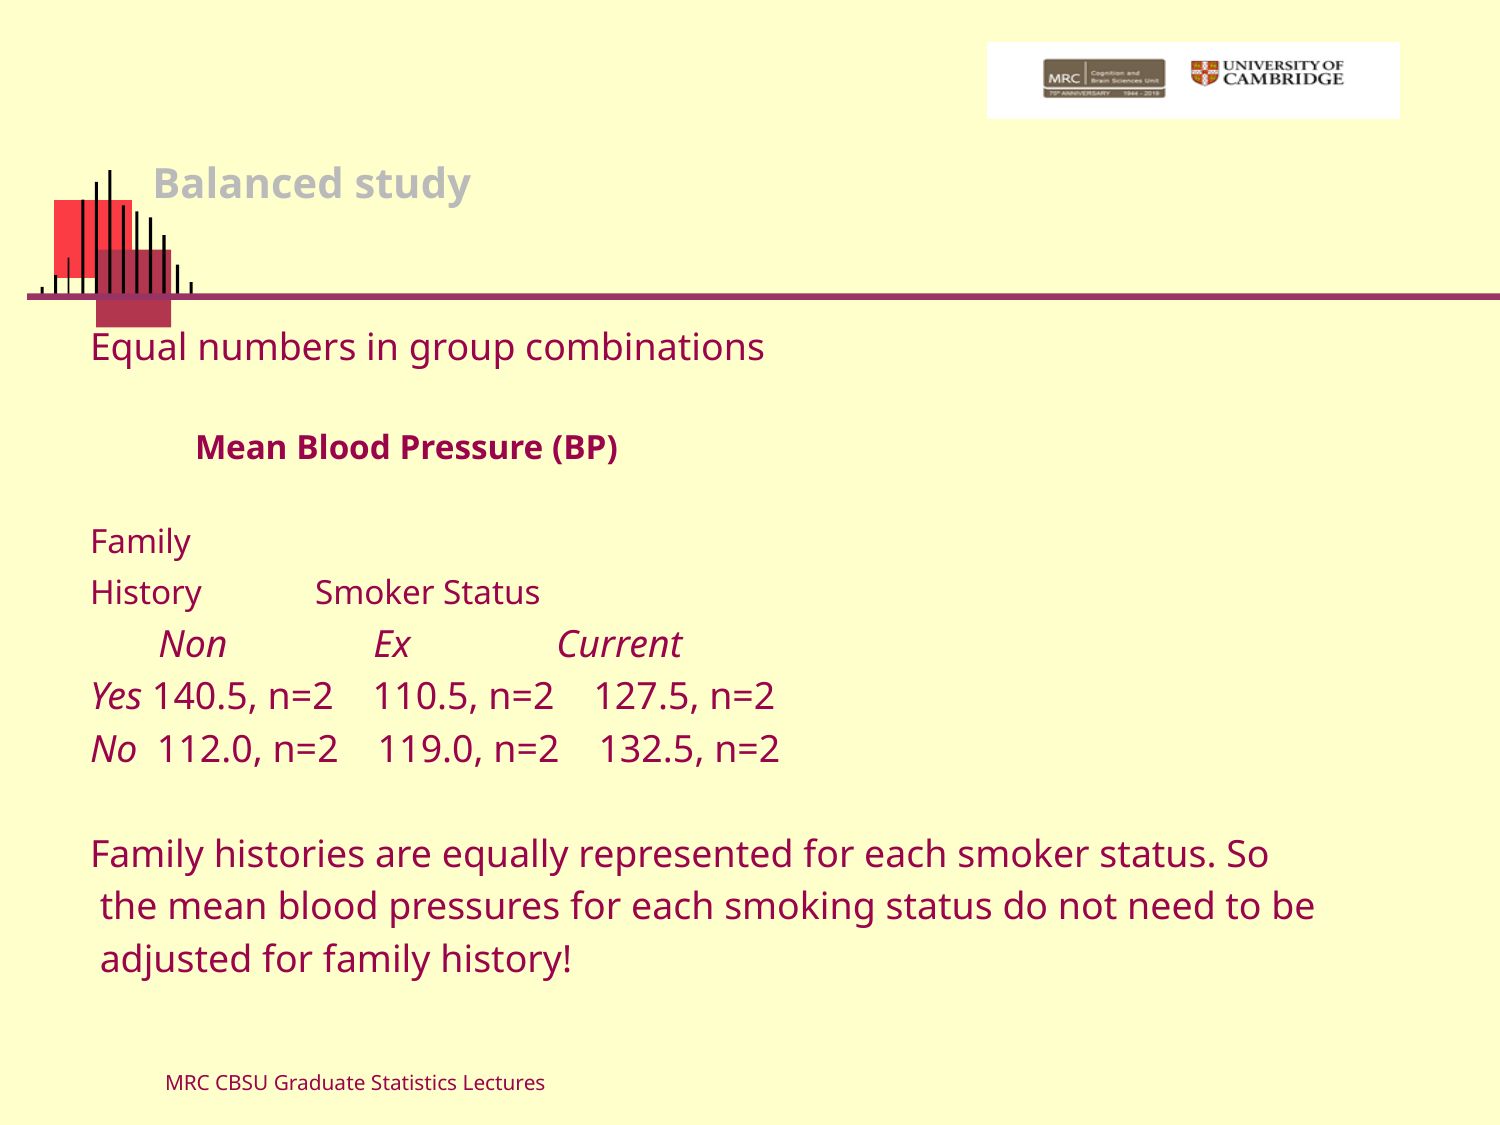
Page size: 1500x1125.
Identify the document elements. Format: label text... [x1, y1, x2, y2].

title Balanced study [137, 137, 988, 233]
footer MRC CBSU Graduate Statistics Lectures [149, 1062, 988, 1101]
picture [987, 42, 1400, 119]
list Equal numbers in group combinations Mean Blood Pressure (BP) Family History Smoker Status Non Ex Current Yes 140.5, n=2 110.5, n=2 127.5, n=2 No 112.0, n=2 119.0, n=2 132.5, n=2 Family histories are equally represented for each smoker status. So the mean blood pressures for each smoking status do not need to be adjusted for family history! [75, 262, 1425, 1038]
